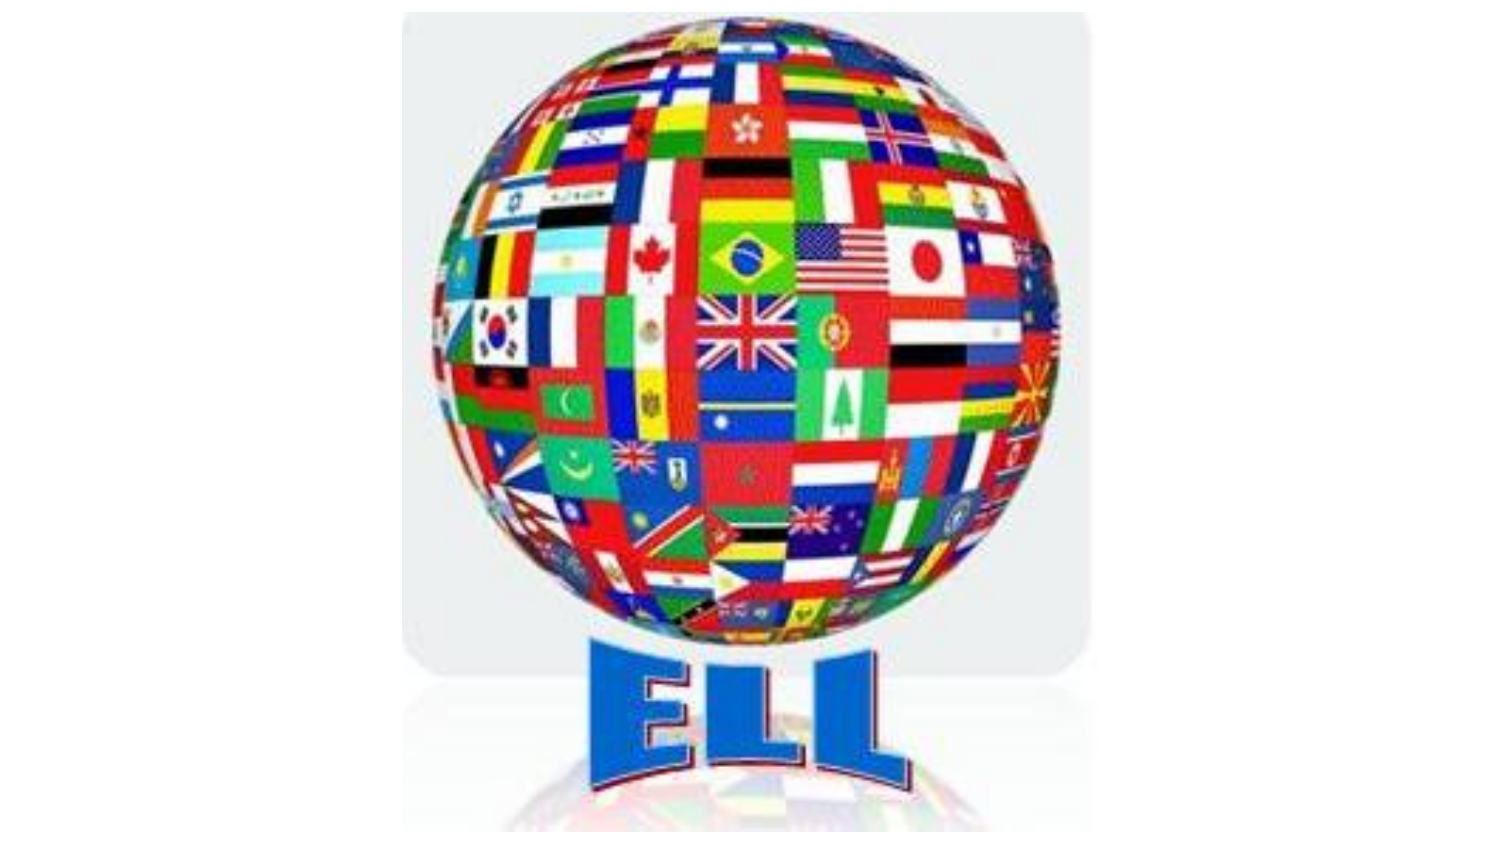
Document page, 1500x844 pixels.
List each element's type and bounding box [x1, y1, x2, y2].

picture [402, 12, 1098, 832]
